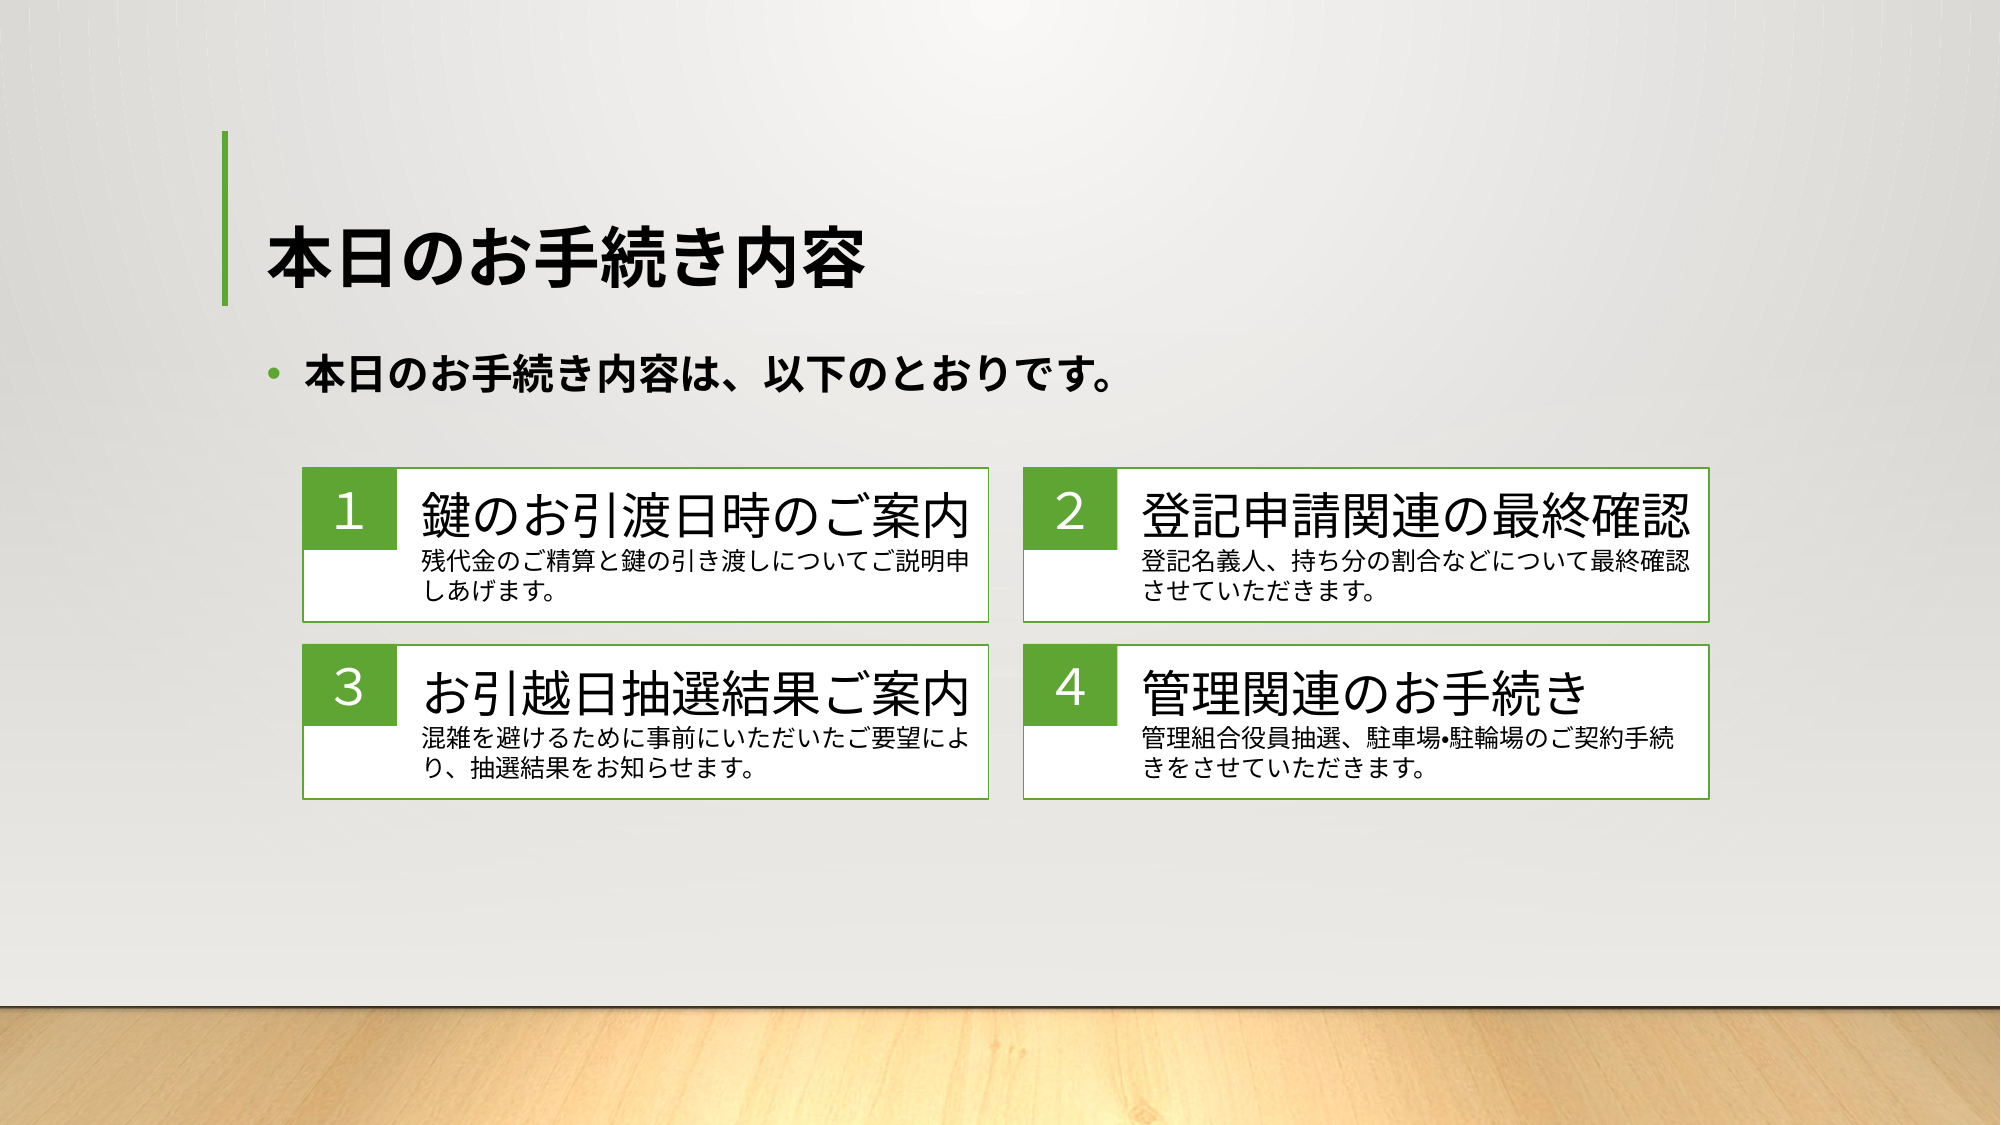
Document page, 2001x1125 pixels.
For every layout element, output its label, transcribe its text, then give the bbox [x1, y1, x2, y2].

text_box ３ [302, 643, 398, 727]
text_box ２ [1022, 467, 1119, 551]
picture [0, 1006, 2000, 1125]
text_box 鍵のお引渡日時のご案内 残代金のご精算と鍵の引き渡しについてご説明申しあげます。 [302, 467, 989, 623]
text_box お引越日抽選結果ご案内 混雑を避けるために事前にいただいたご要望により、抽選結果をお知らせます。 [302, 644, 989, 800]
text_box １ [302, 467, 398, 551]
text_box 管理関連のお手続き 管理組合役員抽選、駐車場・駐輪場のご契約手続きをさせていただきます。 [1023, 644, 1710, 800]
text_box 登記申請関連の最終確認 登記名義人、持ち分の割合などについて最終確認させていただきます。 [1023, 467, 1710, 623]
list 本日のお手続き内容は、以下のとおりです。 [251, 330, 1814, 410]
title 本日のお手続き内容 [251, 131, 1814, 305]
text_box ４ [1022, 643, 1119, 727]
